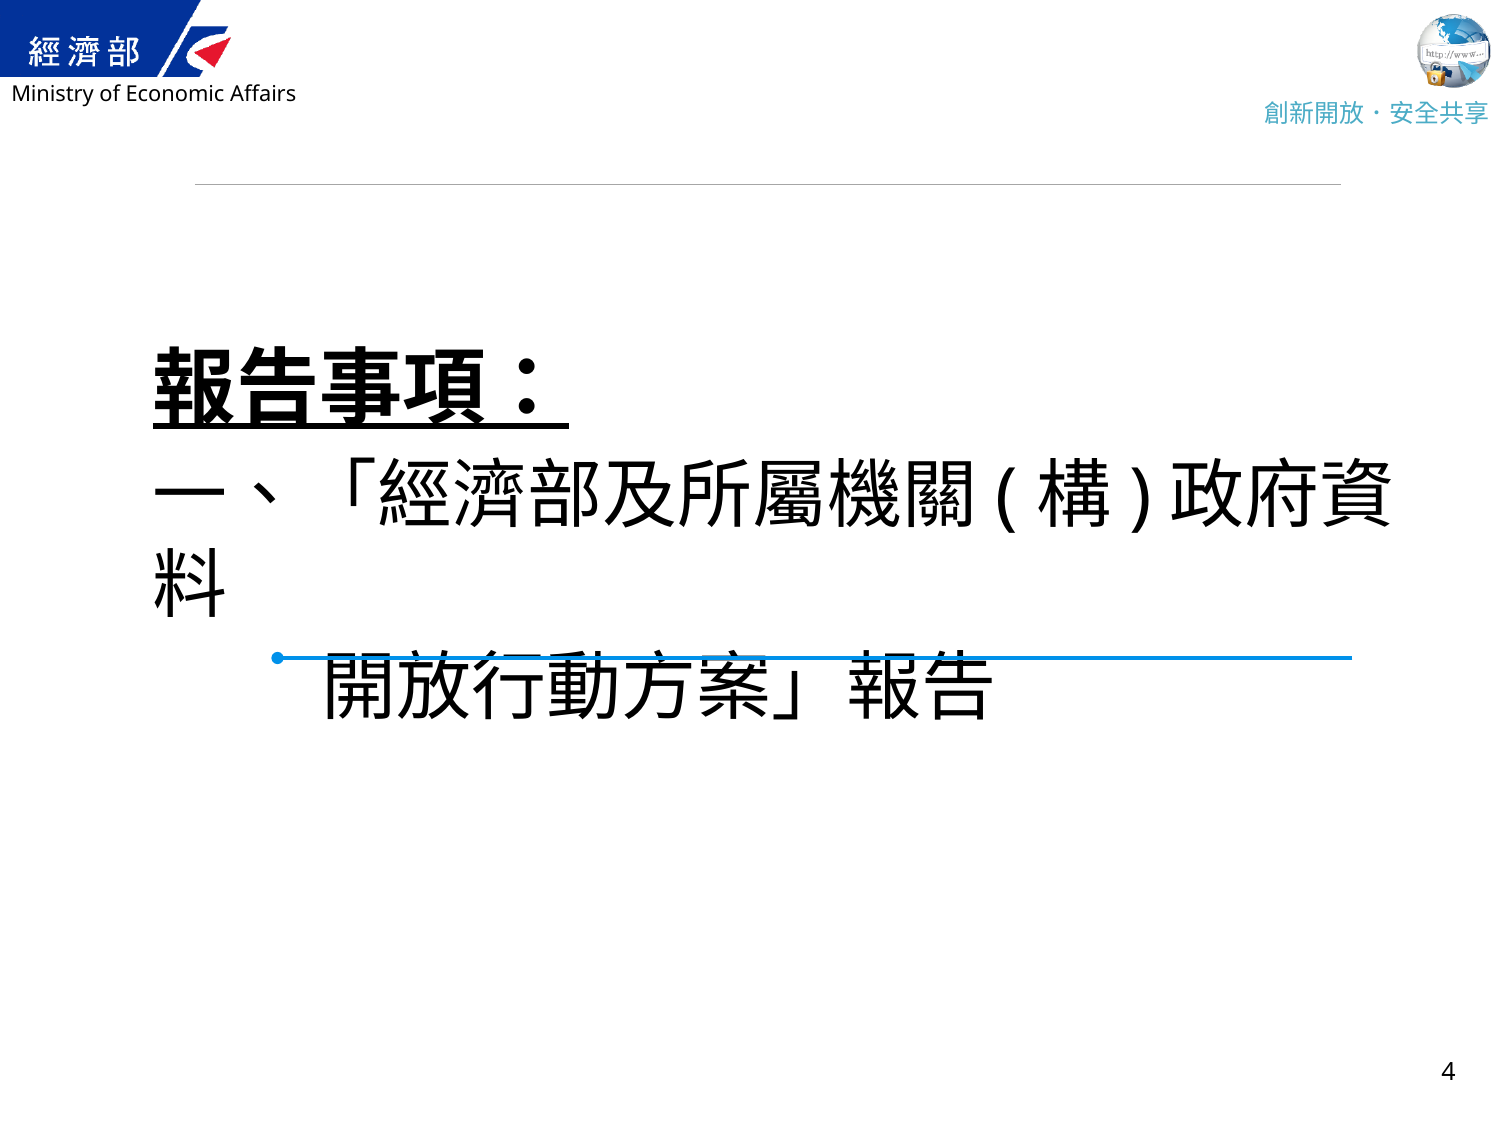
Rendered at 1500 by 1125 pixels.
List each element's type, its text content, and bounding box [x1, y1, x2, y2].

picture [0, 0, 231, 77]
text_box 報告事項： 一、「經濟部及所屬機關(構)政府資料 開放行動方案」報告 [138, 326, 1424, 737]
picture [1411, 10, 1495, 90]
slide_number 4 [1120, 1042, 1471, 1103]
